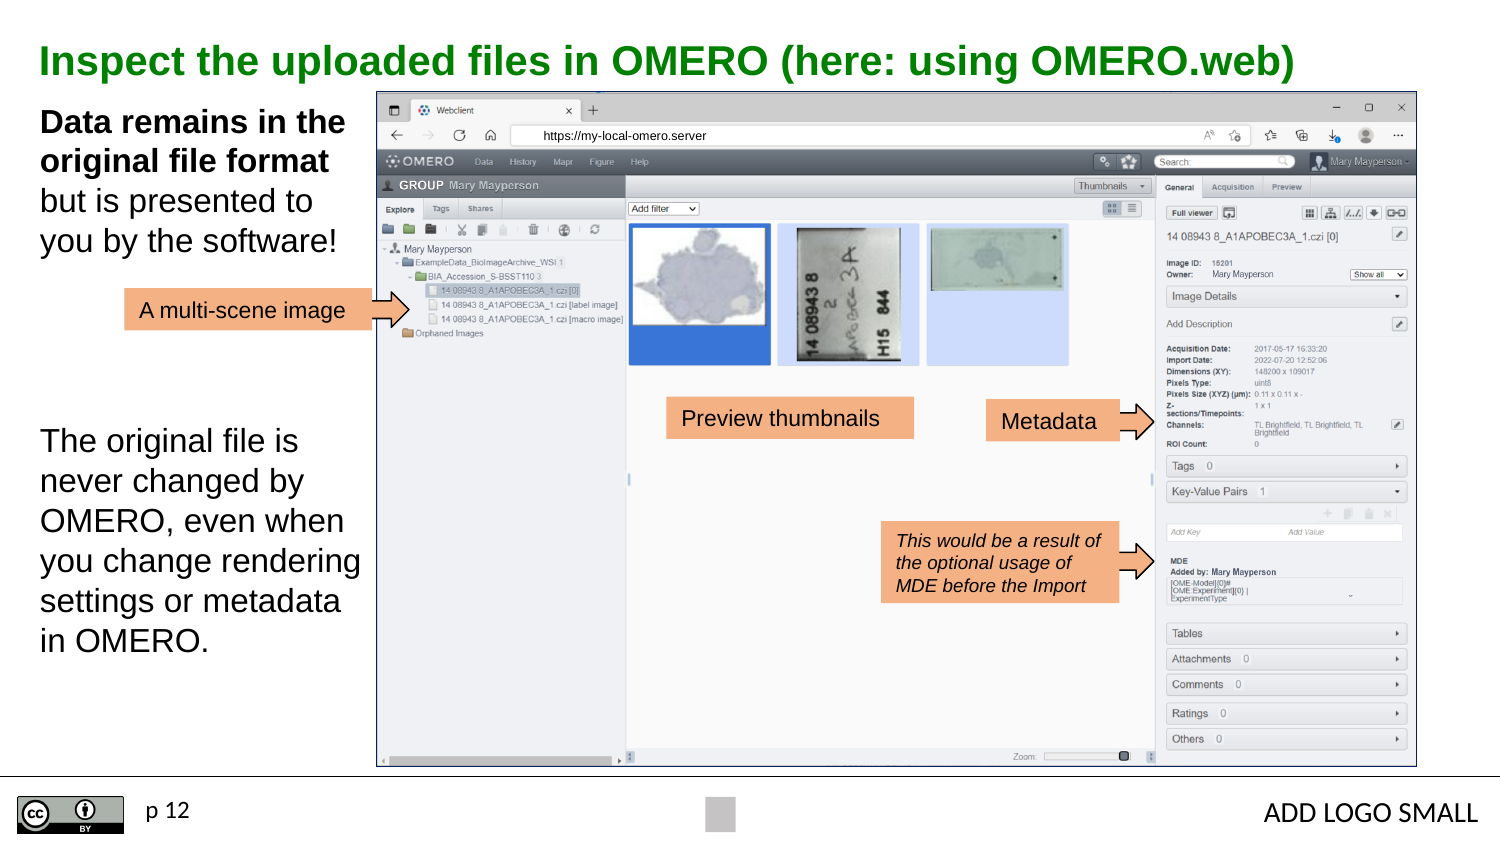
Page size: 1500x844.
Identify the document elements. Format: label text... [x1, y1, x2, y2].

picture [376, 91, 1416, 767]
text_box Data remains in the original file format but is presented to you by the software! The original file is never changed by OMERO, even when you change rendering settings or metadata in OMERO. [25, 92, 376, 666]
picture [17, 796, 124, 834]
text_box [705, 796, 736, 833]
text_box Inspect the uploaded files in OMERO (here: using OMERO.web) [24, 26, 1395, 75]
